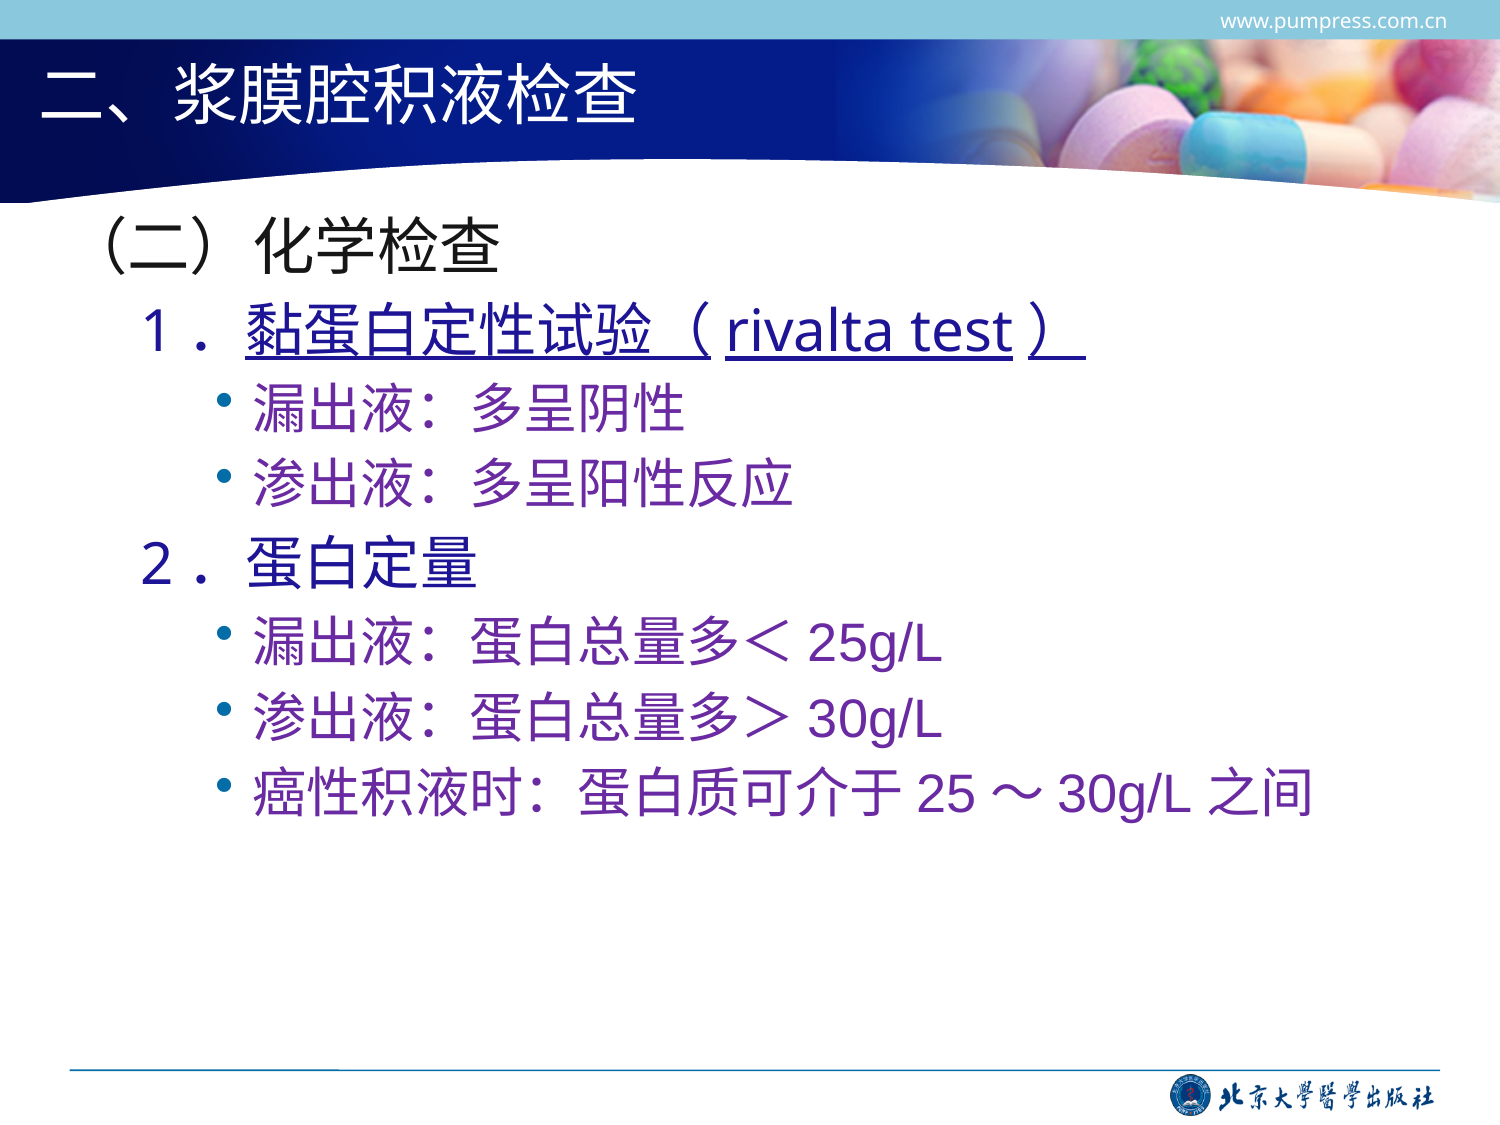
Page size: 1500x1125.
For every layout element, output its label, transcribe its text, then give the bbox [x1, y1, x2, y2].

slide_number www.pumpress.com.cn [1024, 0, 1463, 38]
list （二）化学检查 1．黏蛋白定性试验（rivalta test） 漏出液：多呈阴性 渗出液：多呈阳性反应 2．蛋白定量 漏出液：蛋白总量多＜25g/L 渗出液：蛋白总量多＞30g/L 癌性积液时：蛋白质可介于25～30g/L之间 [49, 198, 1463, 1026]
picture [1170, 1074, 1436, 1118]
title 二、浆膜腔积液检查 [23, 46, 1349, 140]
picture [0, 40, 1500, 203]
